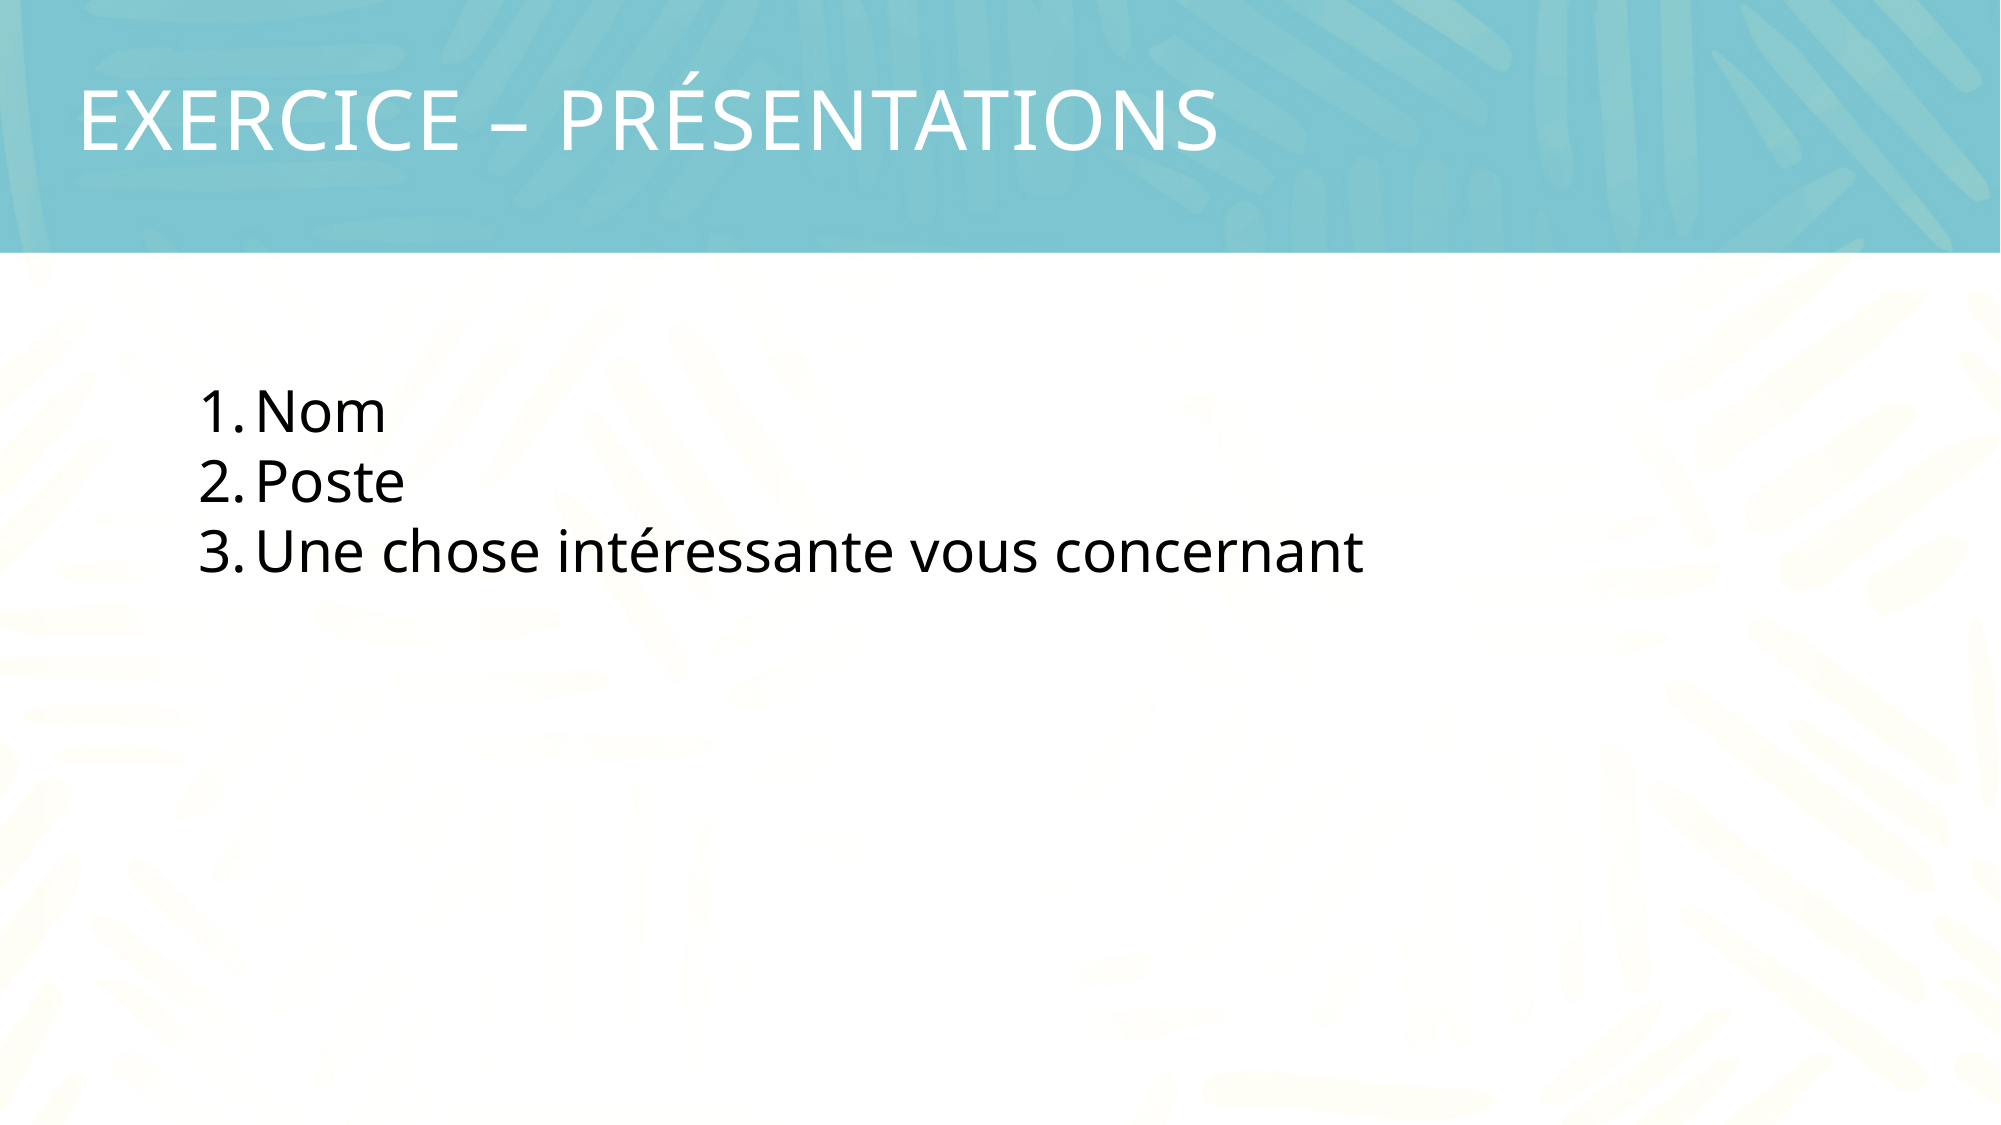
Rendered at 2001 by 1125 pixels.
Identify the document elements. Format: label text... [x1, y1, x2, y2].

picture [0, 0, 2000, 1125]
title EXERCICE – PRÉSENTATIONS [61, 33, 1938, 220]
text_box Nom Poste Une chose intéressante vous concernant [183, 366, 1422, 592]
